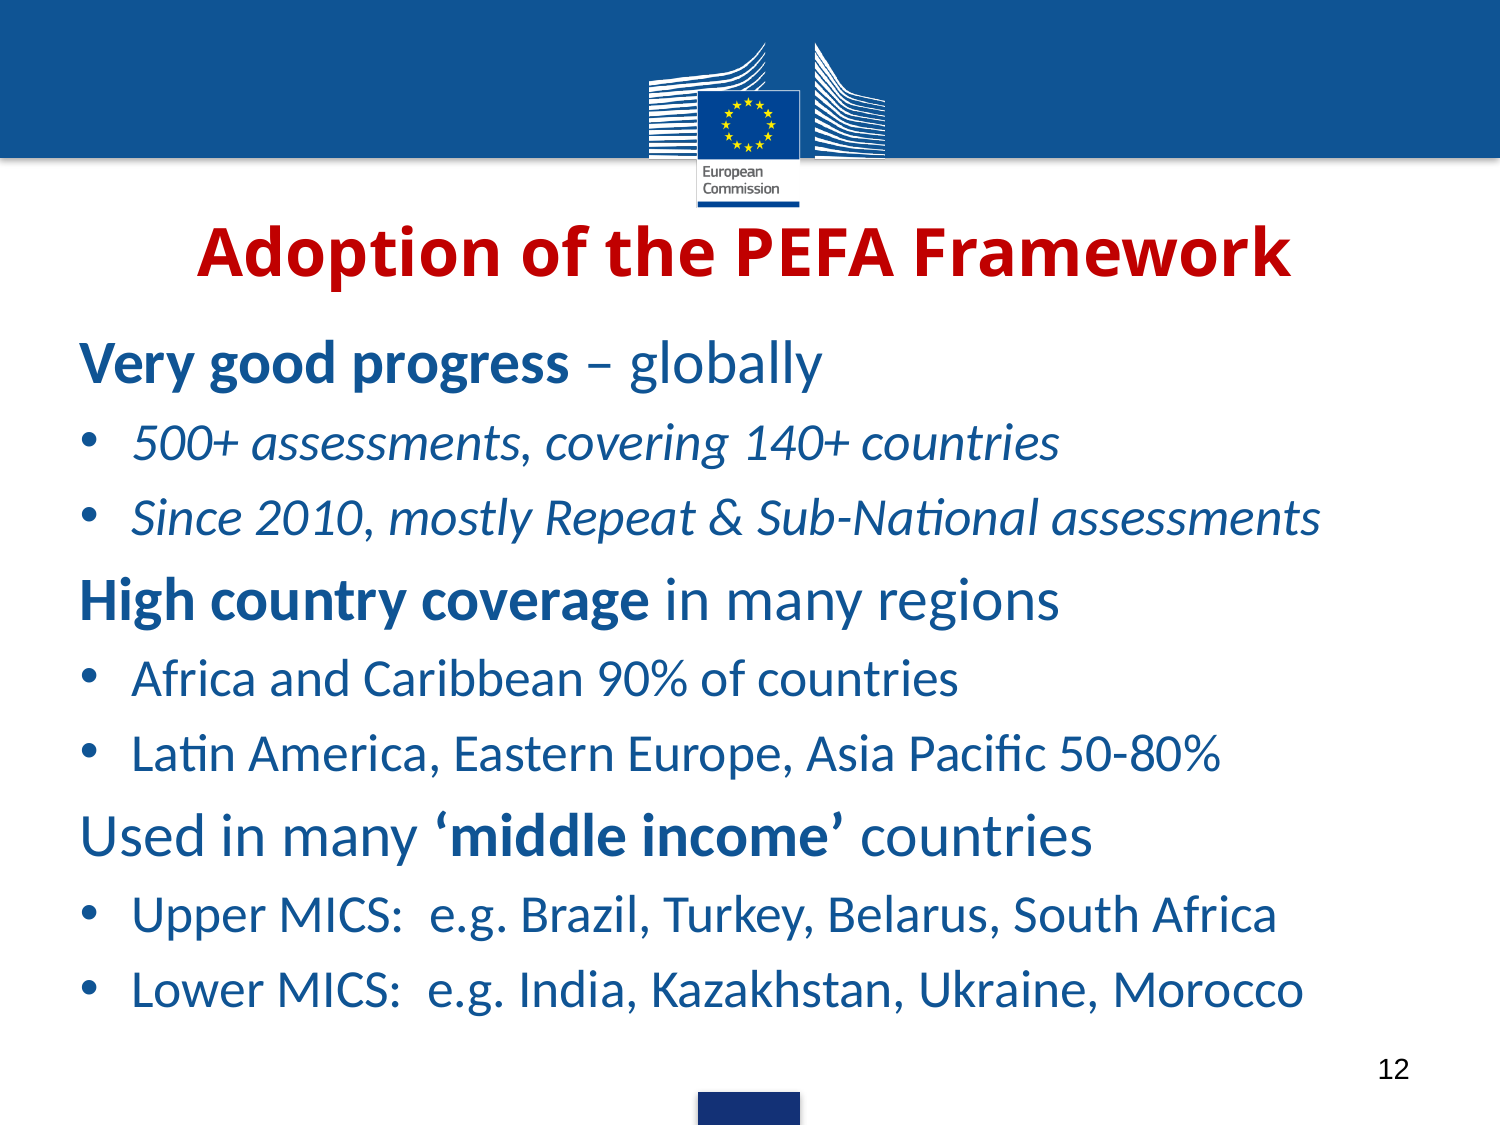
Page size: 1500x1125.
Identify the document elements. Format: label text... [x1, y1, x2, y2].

slide_number 12 [1074, 1042, 1426, 1103]
list Very good progress – globally 500+ assessments, covering 140+ countries Since 2010, mostly Repeat & Sub-National assessments High country coverage in many regions Africa and Caribbean 90% of countries Latin America, Eastern Europe, Asia Pacific 50-80% Used in many ‘middle income’ countries Upper MICS: e.g. Brazil, Turkey, Belarus, South Africa Lower MICS: e.g. India, Kazakhstan, Ukraine, Morocco [64, 314, 1500, 1043]
picture [649, 42, 885, 184]
title Adoption of the PEFA Framework [64, 184, 1425, 314]
